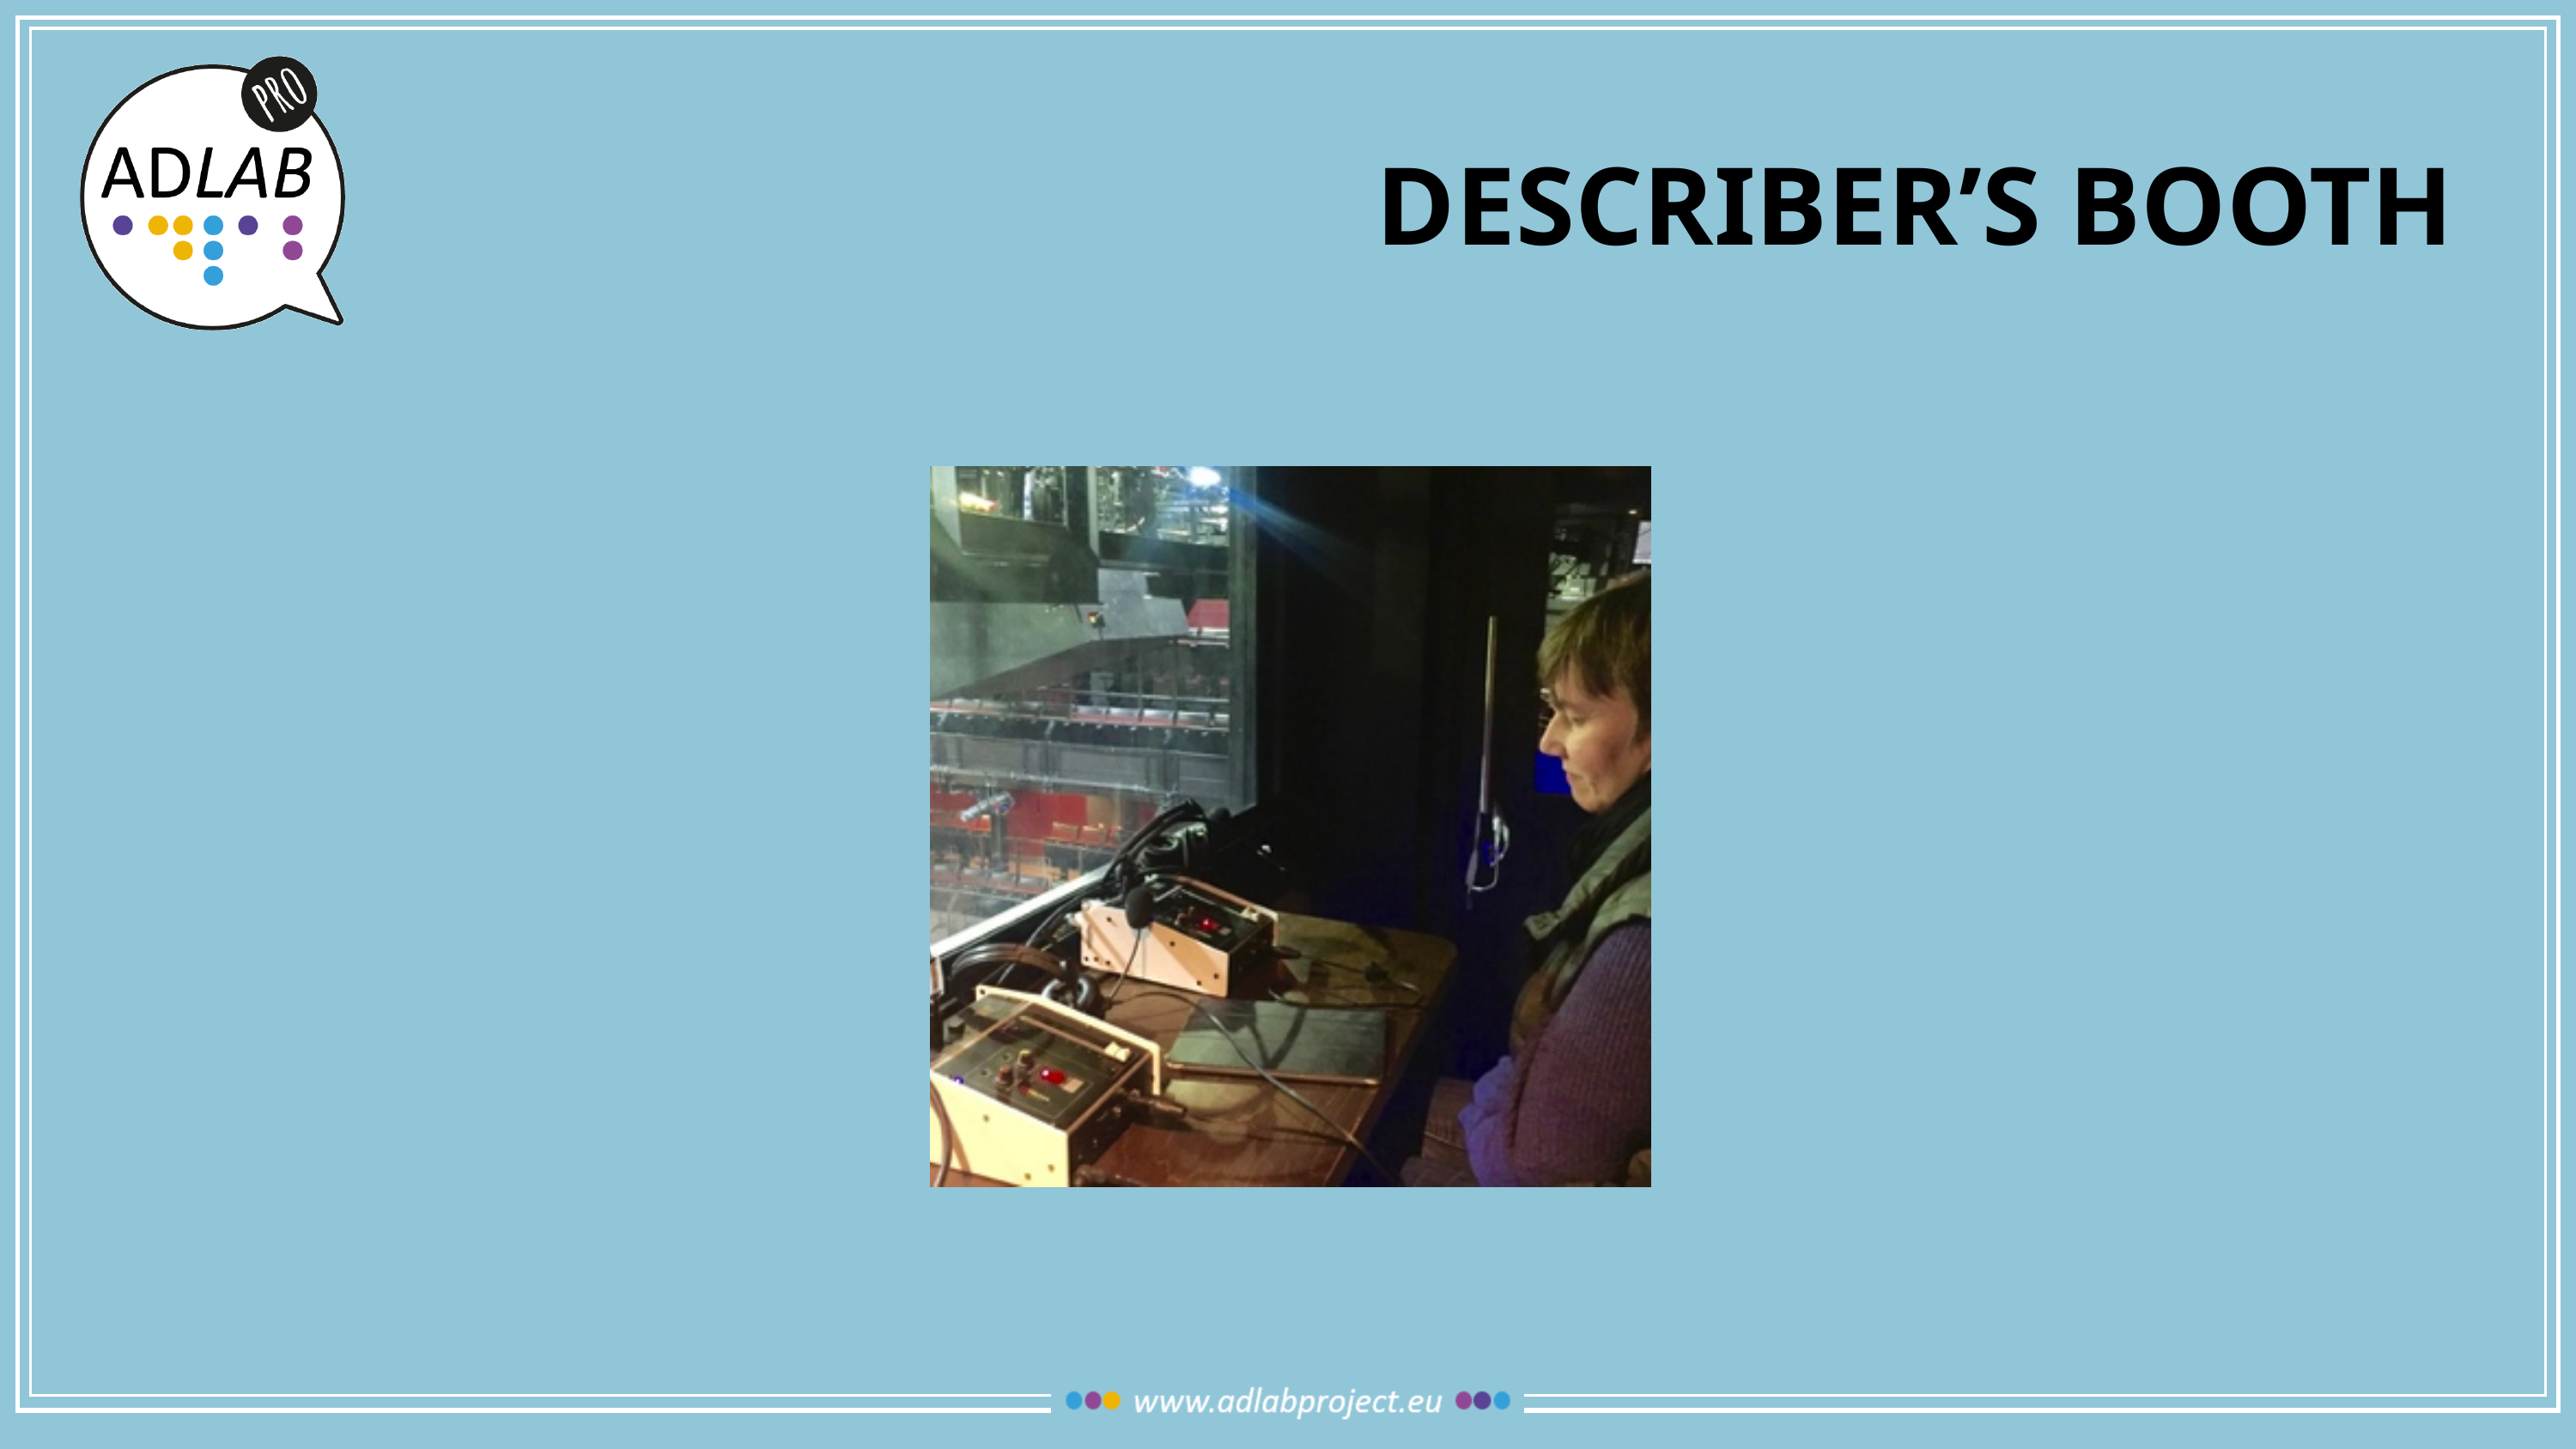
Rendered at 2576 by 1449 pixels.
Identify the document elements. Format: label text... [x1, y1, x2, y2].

picture [1051, 1378, 1524, 1429]
picture [72, 49, 353, 330]
title Describer’s booth [384, 70, 2467, 351]
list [929, 466, 1651, 1187]
